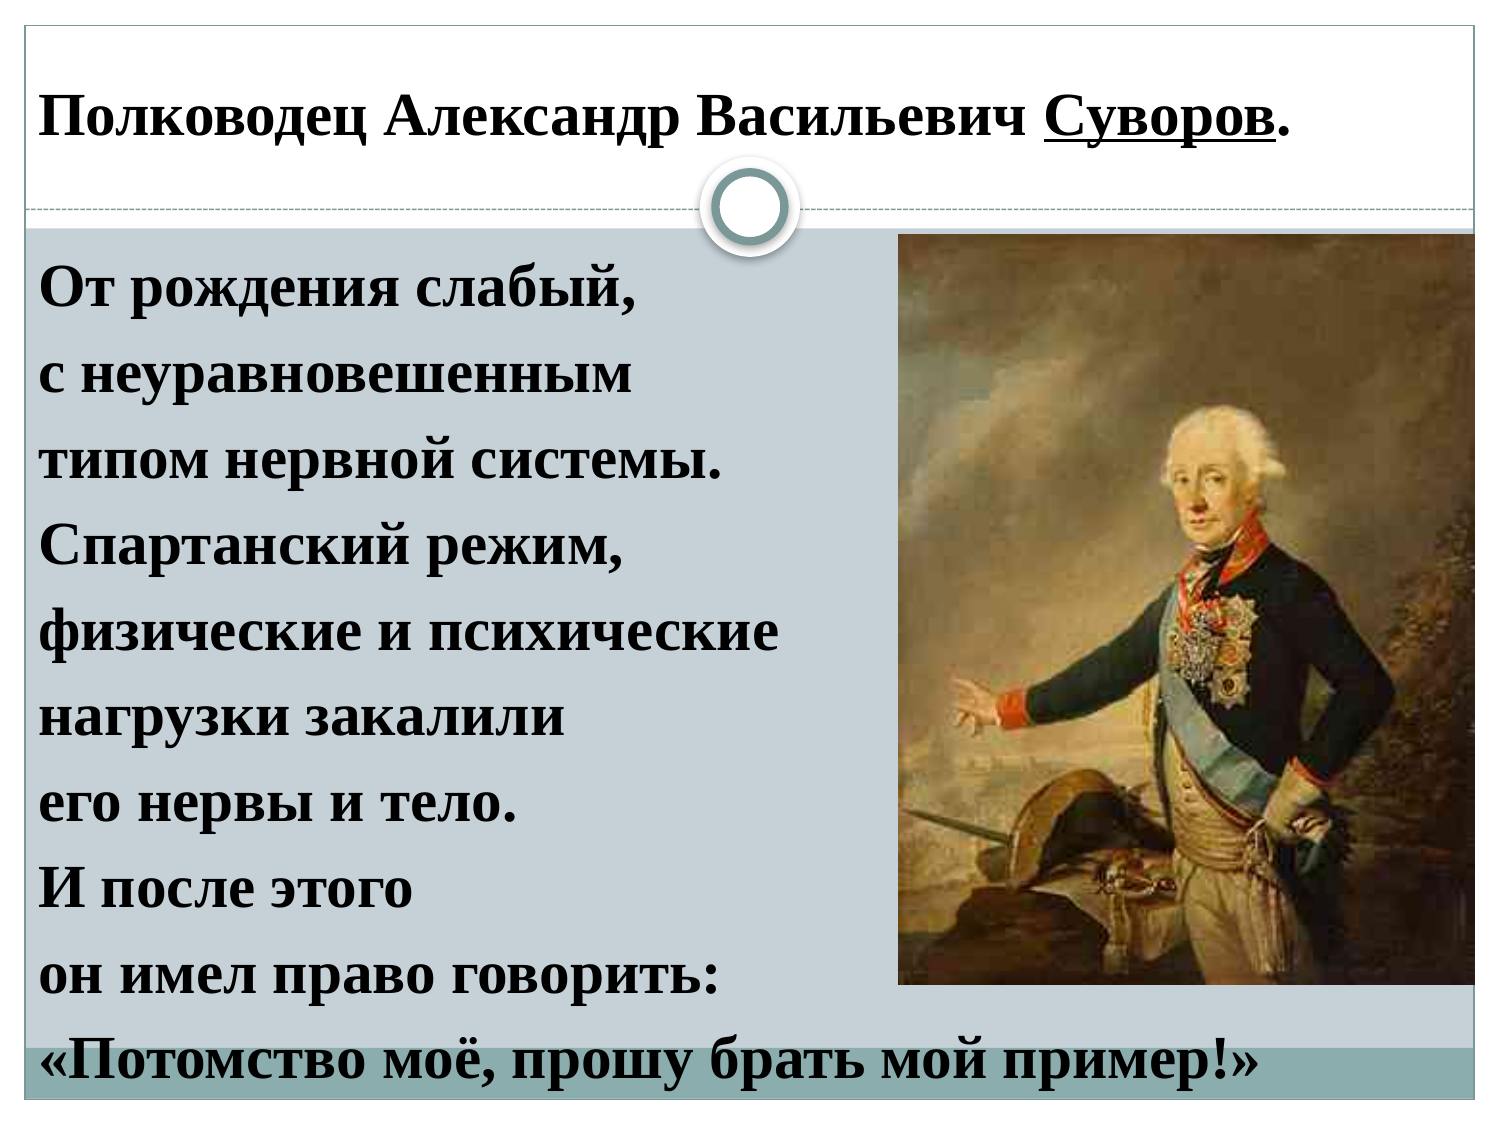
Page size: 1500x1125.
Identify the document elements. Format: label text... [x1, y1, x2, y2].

list Полководец Александр Васильевич Суворов. От рождения слабый, с неуравновешенным типом нервной системы. Спартанский режим, физические и психические нагрузки закалили его нервы и тело. И после этого он имел право говорить: «Потомство моё, прошу брать мой пример!» [23, 66, 1477, 1102]
picture [898, 234, 1475, 985]
